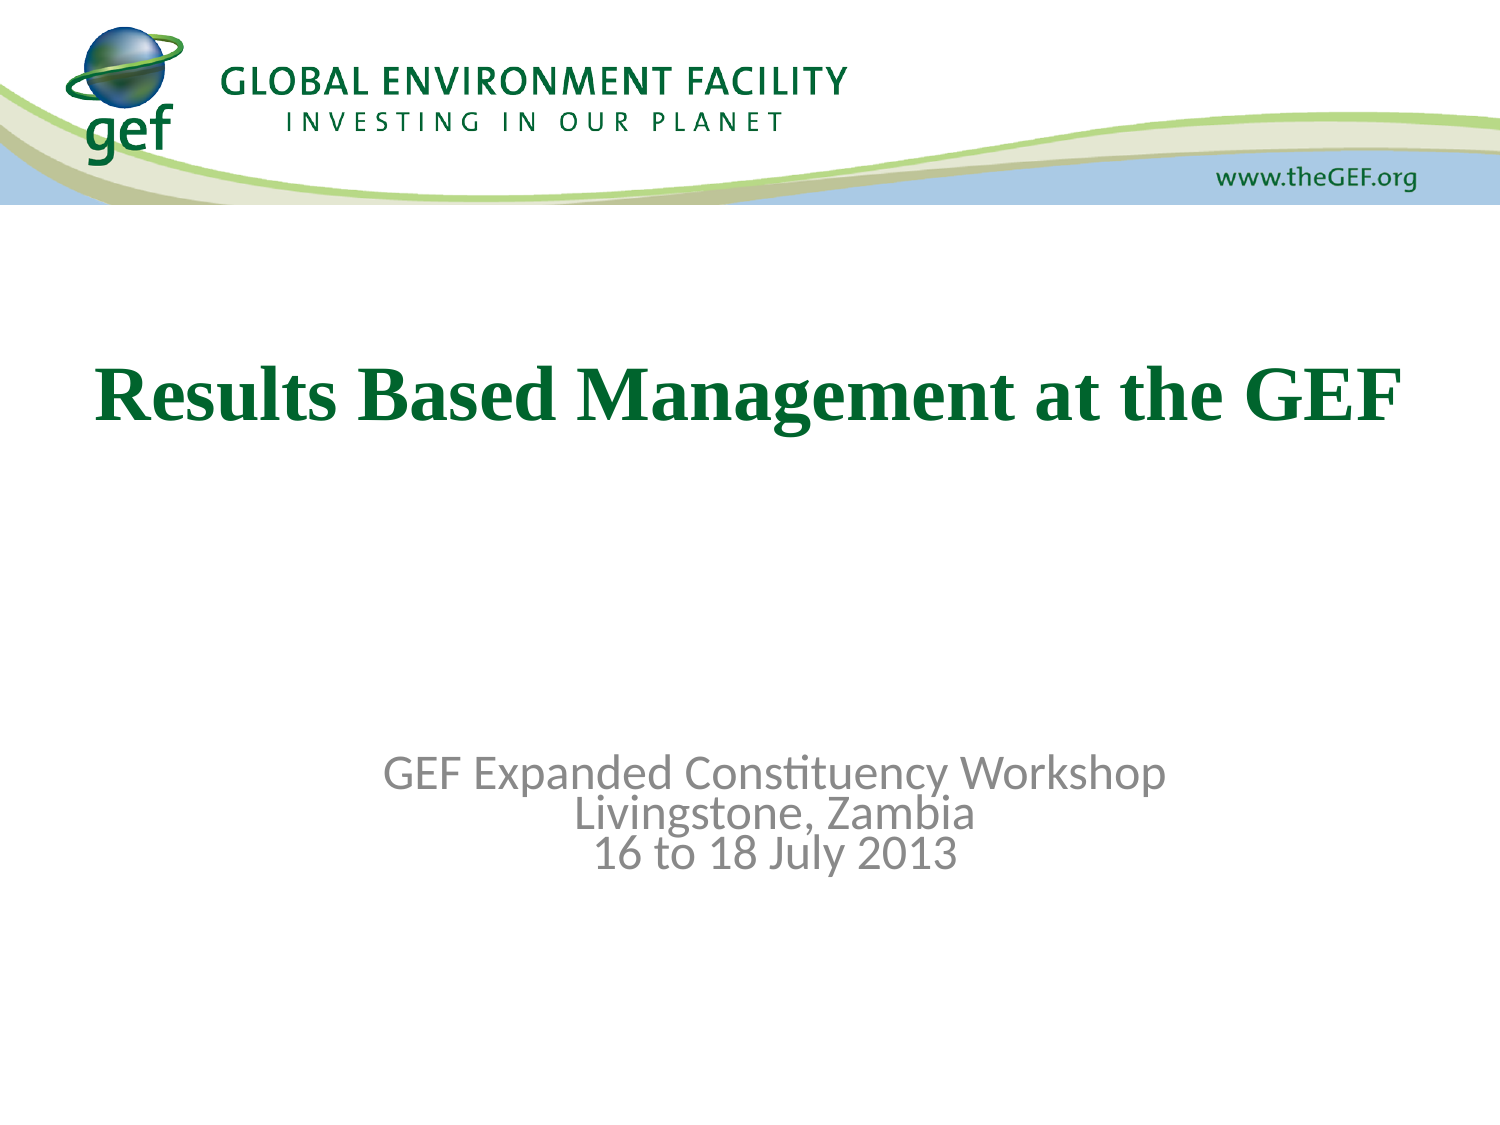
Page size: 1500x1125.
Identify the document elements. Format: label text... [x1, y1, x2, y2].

picture [0, 0, 1500, 205]
title Results Based Management at the GEF [74, 299, 1426, 488]
subtitle GEF Expanded Constituency Workshop Livingstone, Zambia 16 to 18 July 2013 [174, 749, 1376, 926]
